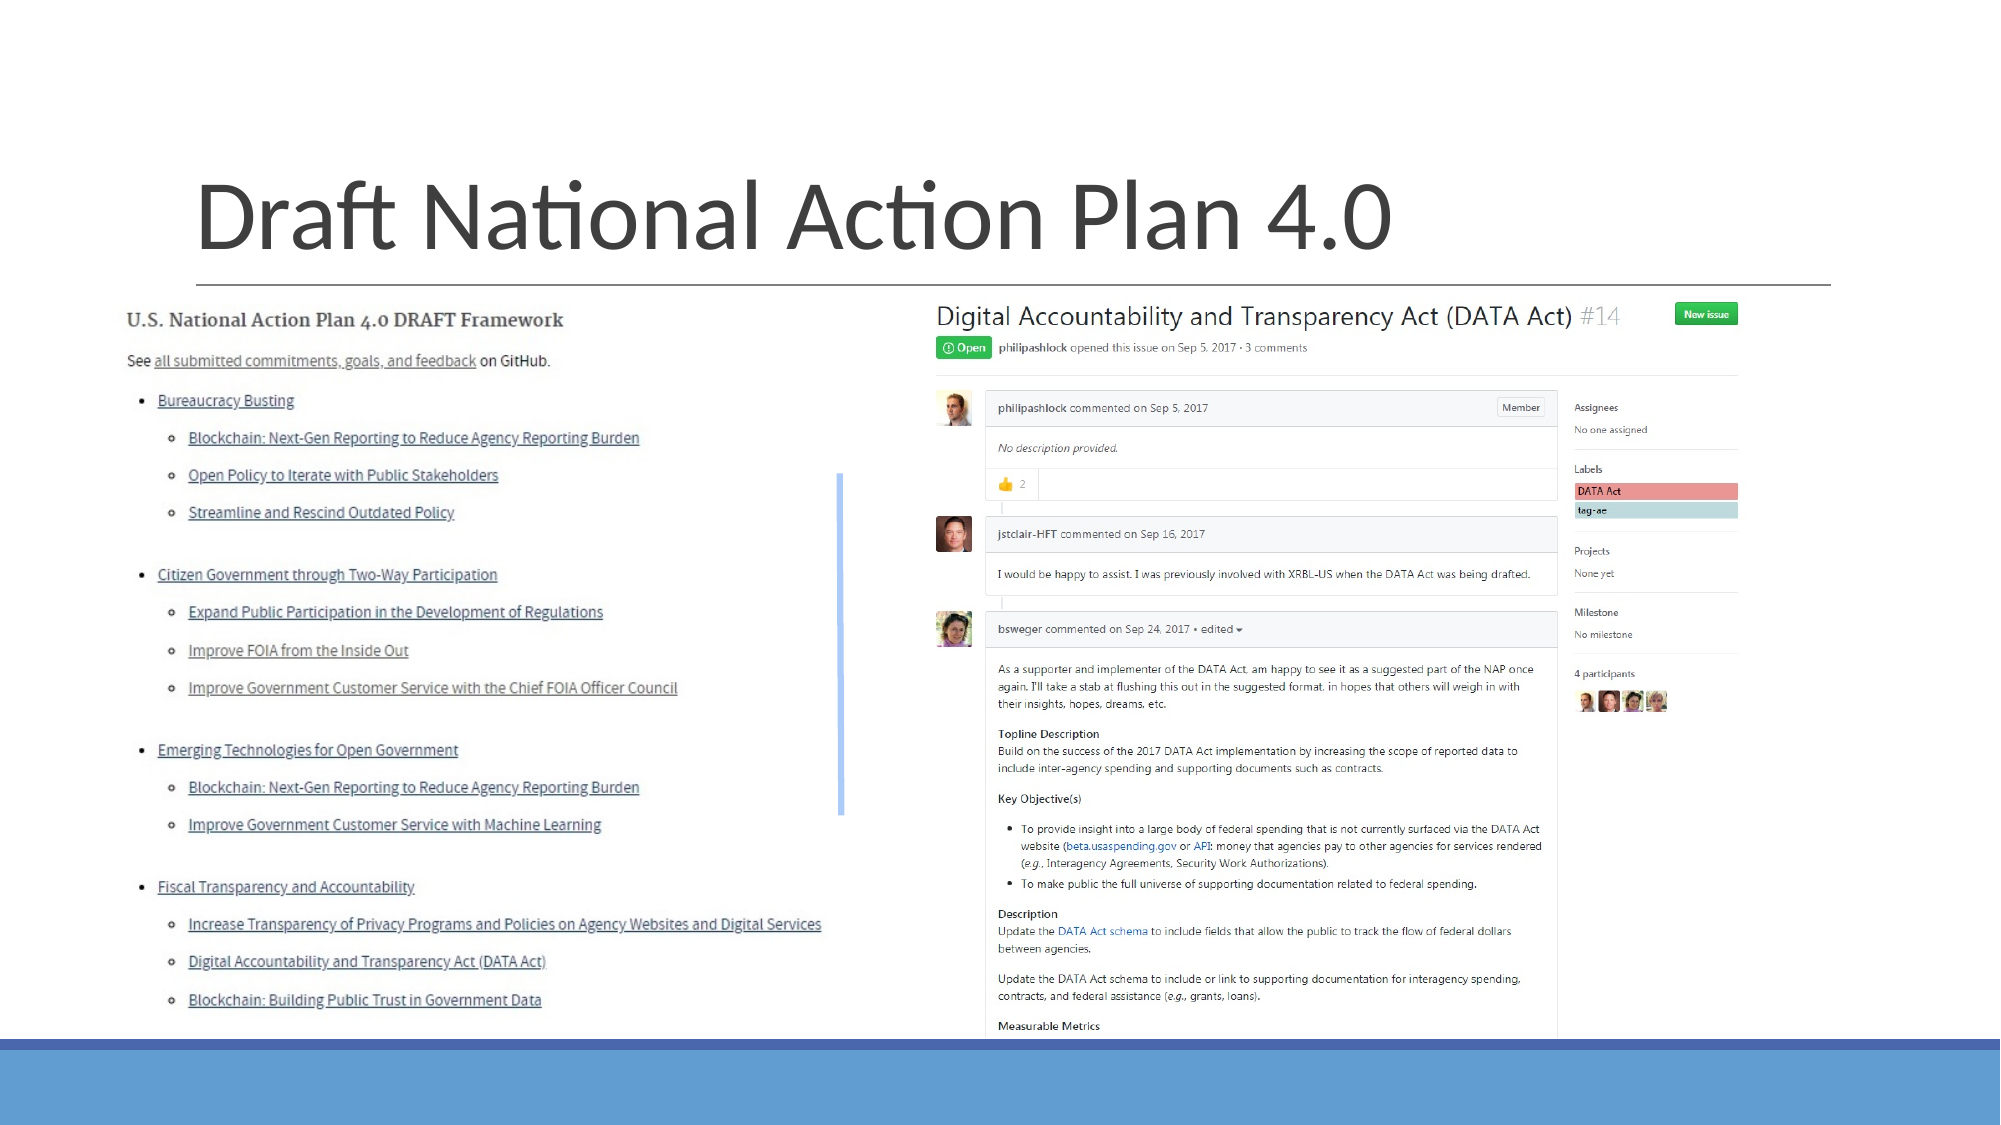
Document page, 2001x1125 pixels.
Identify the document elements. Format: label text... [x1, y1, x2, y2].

title Draft National Action Plan 4.0 [180, 47, 1830, 285]
picture [112, 302, 844, 1033]
picture [922, 297, 1756, 1038]
